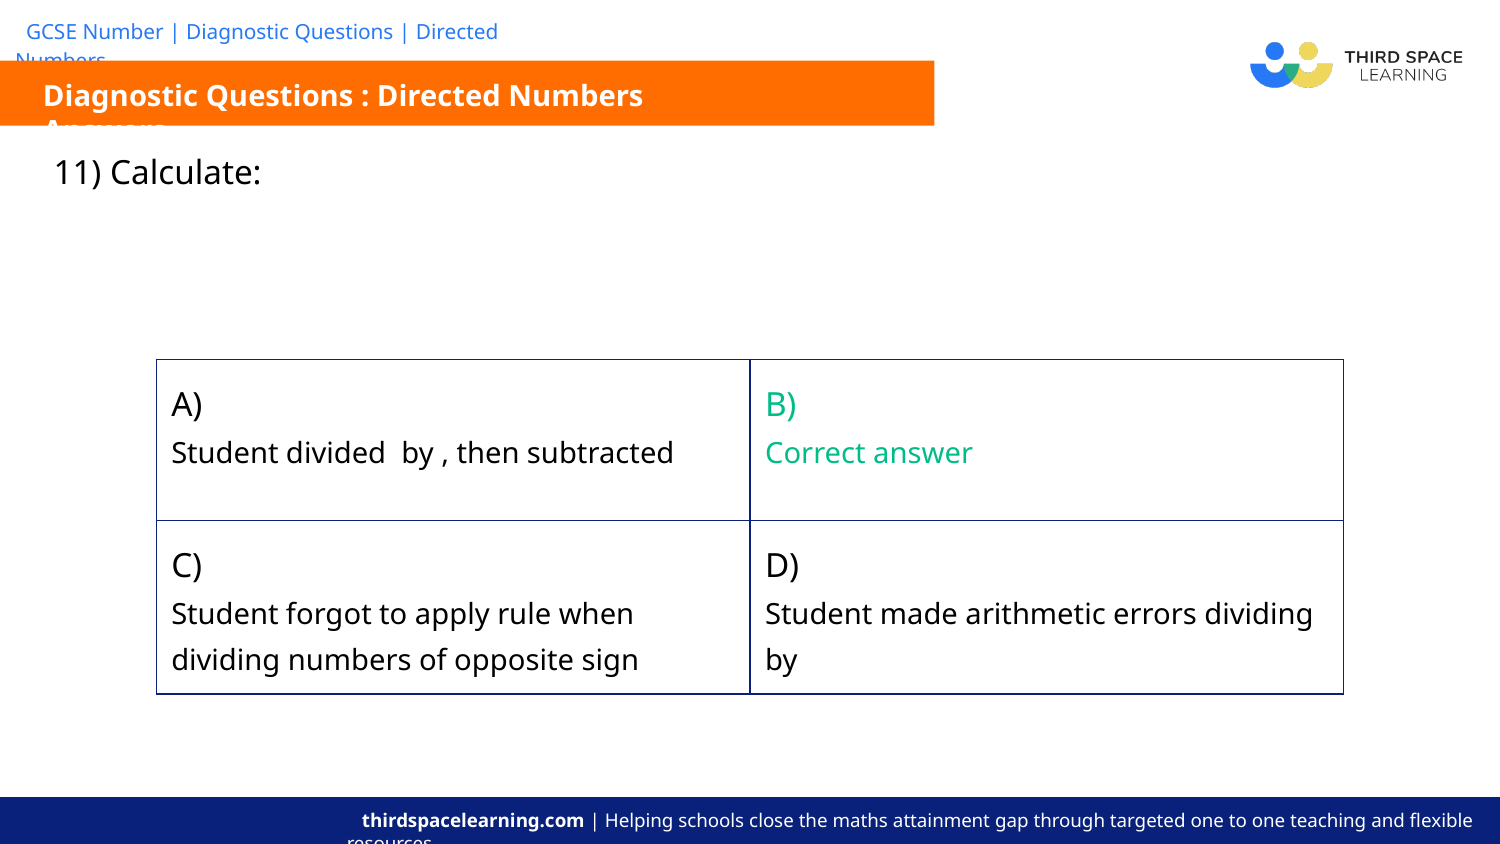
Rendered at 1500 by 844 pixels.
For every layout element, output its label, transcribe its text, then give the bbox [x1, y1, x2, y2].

picture [1250, 33, 1465, 99]
text_box Diagnostic Questions : Directed Numbers Answers [27, 61, 778, 162]
